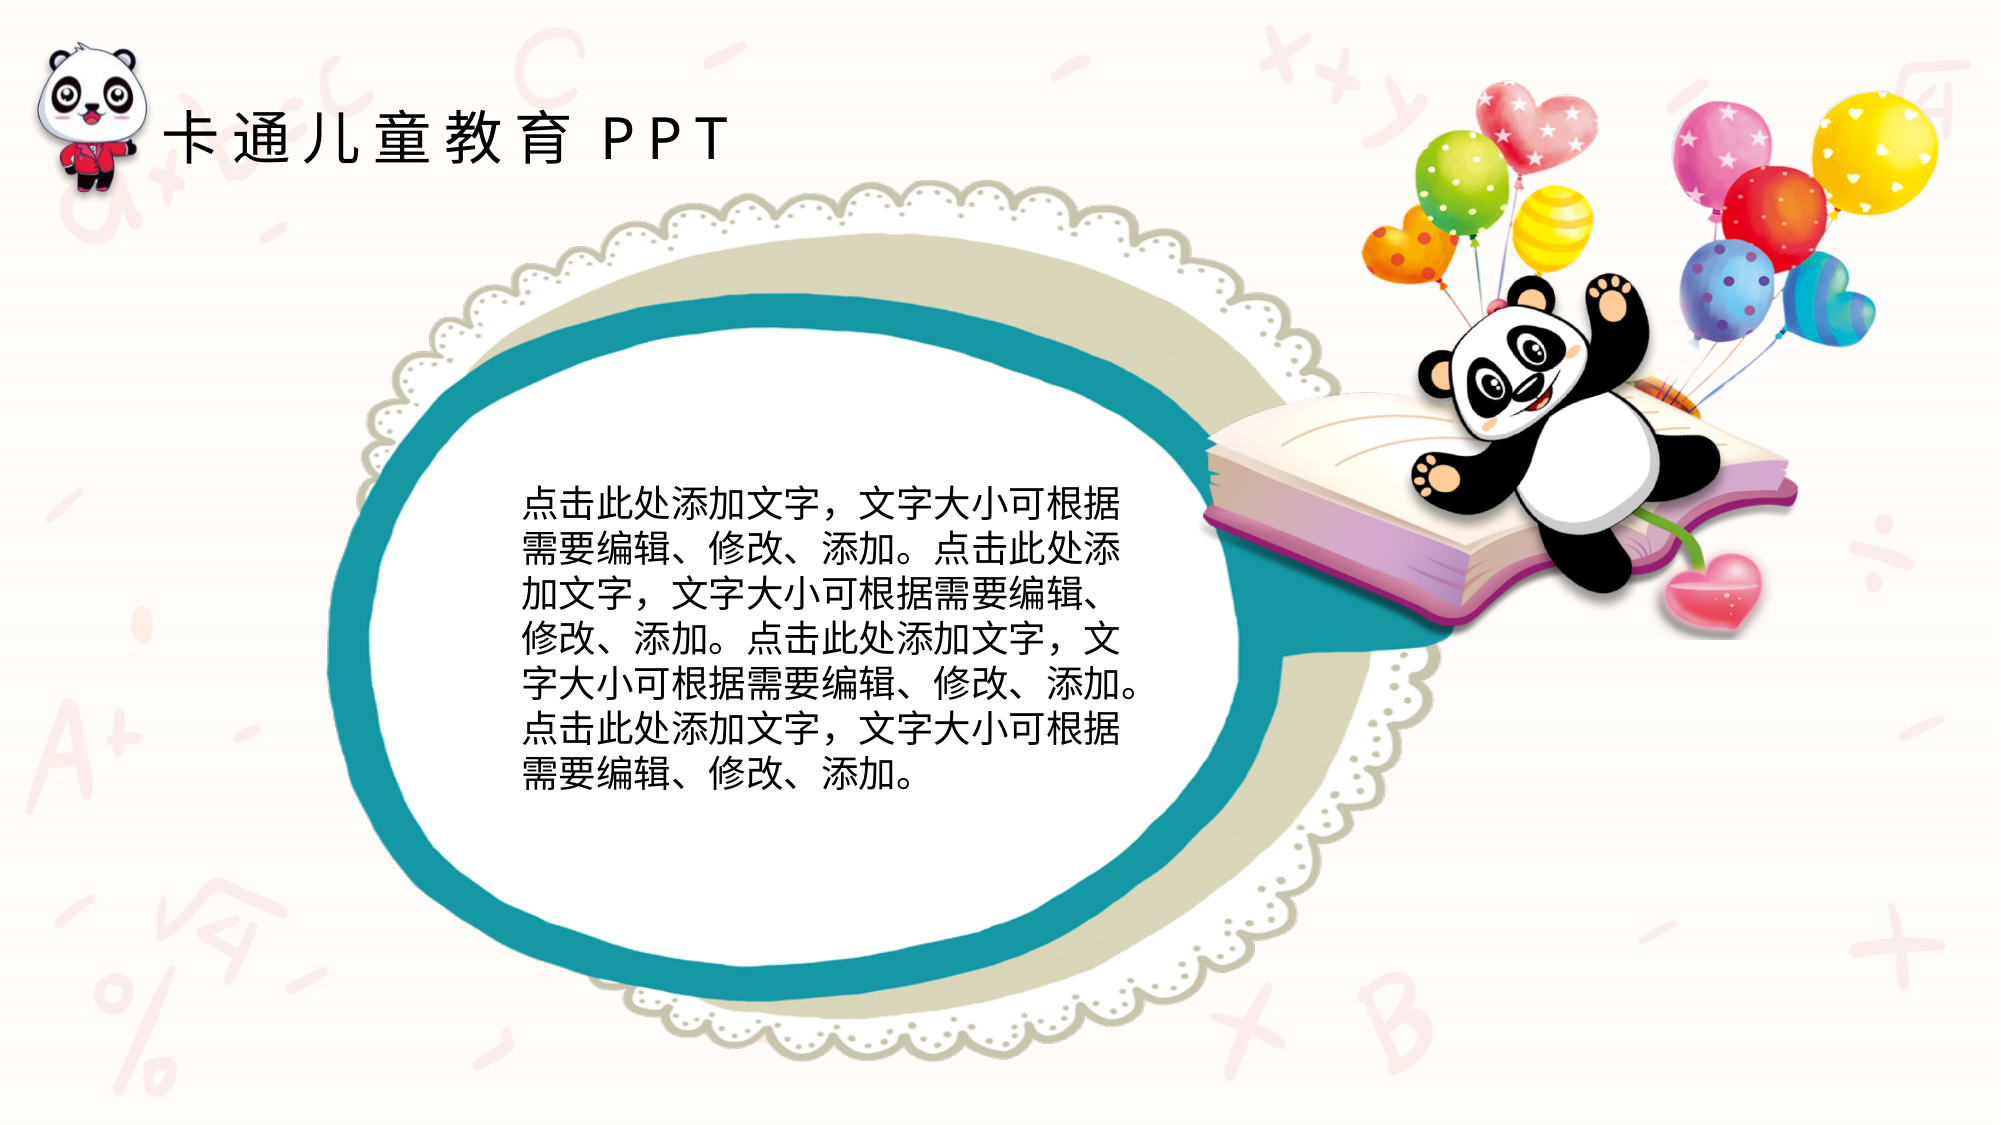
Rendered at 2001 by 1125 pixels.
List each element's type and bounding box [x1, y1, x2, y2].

picture [326, 63, 1947, 1062]
picture [33, 31, 153, 196]
